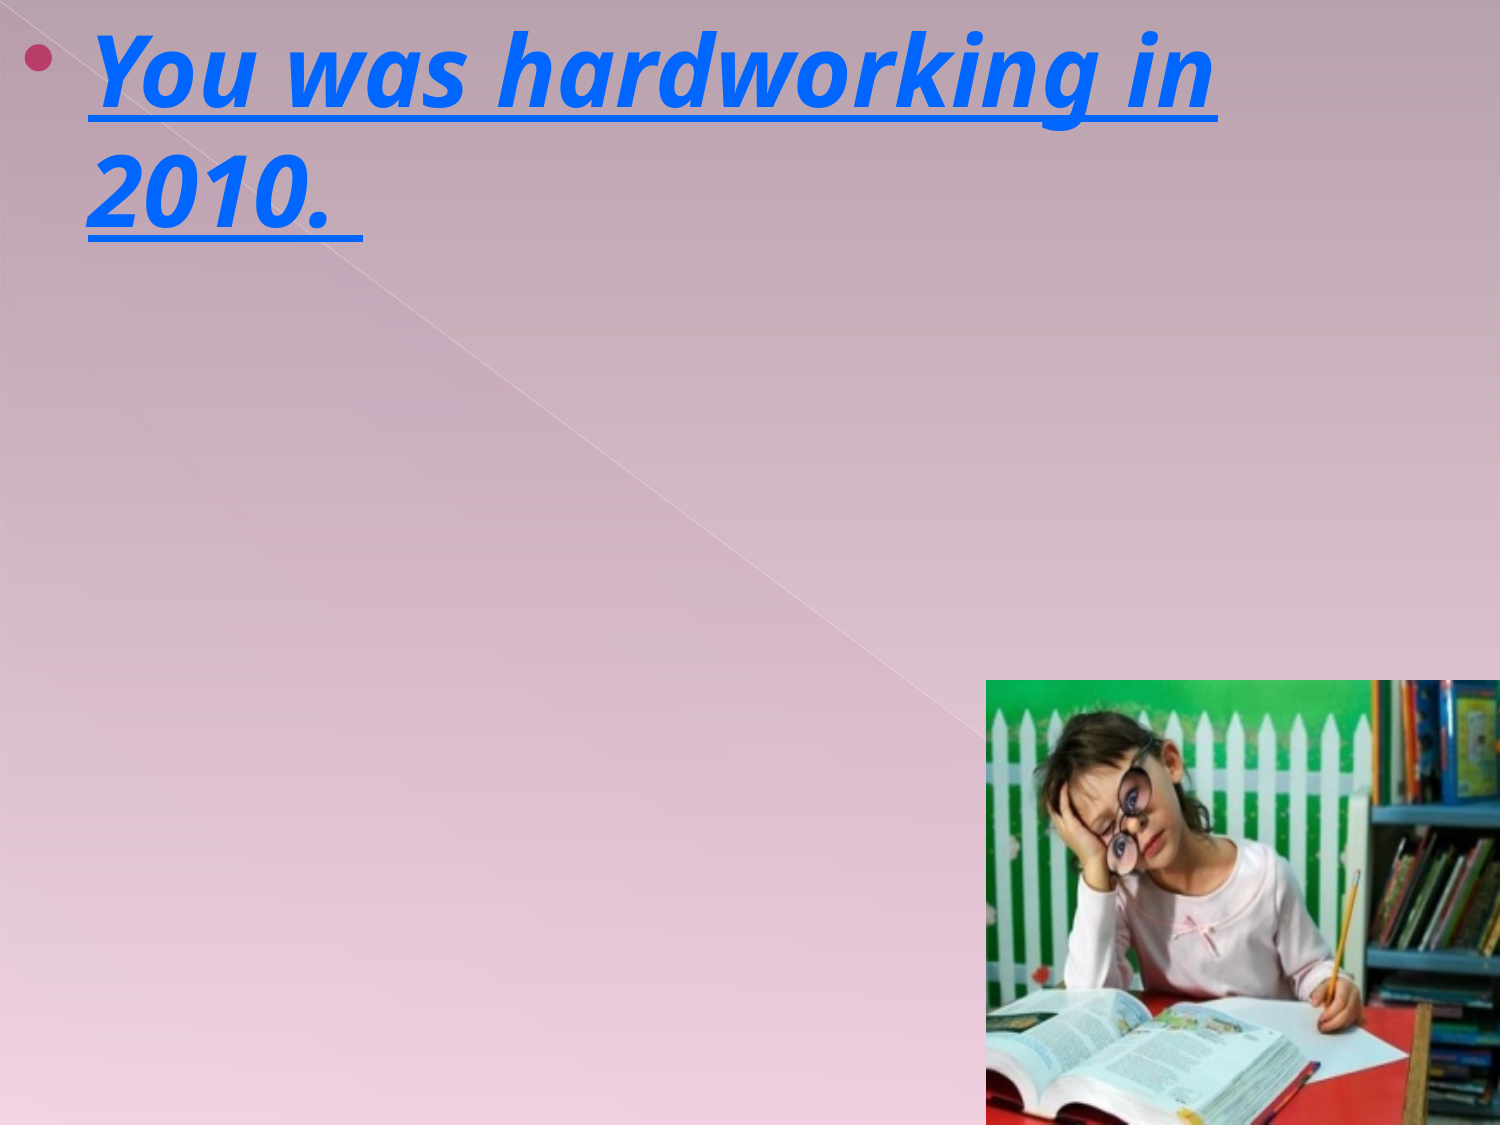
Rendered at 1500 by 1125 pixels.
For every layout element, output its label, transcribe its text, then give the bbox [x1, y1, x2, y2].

list You was hardworking in 2010. [0, 0, 1500, 1125]
picture [985, 680, 1500, 1125]
